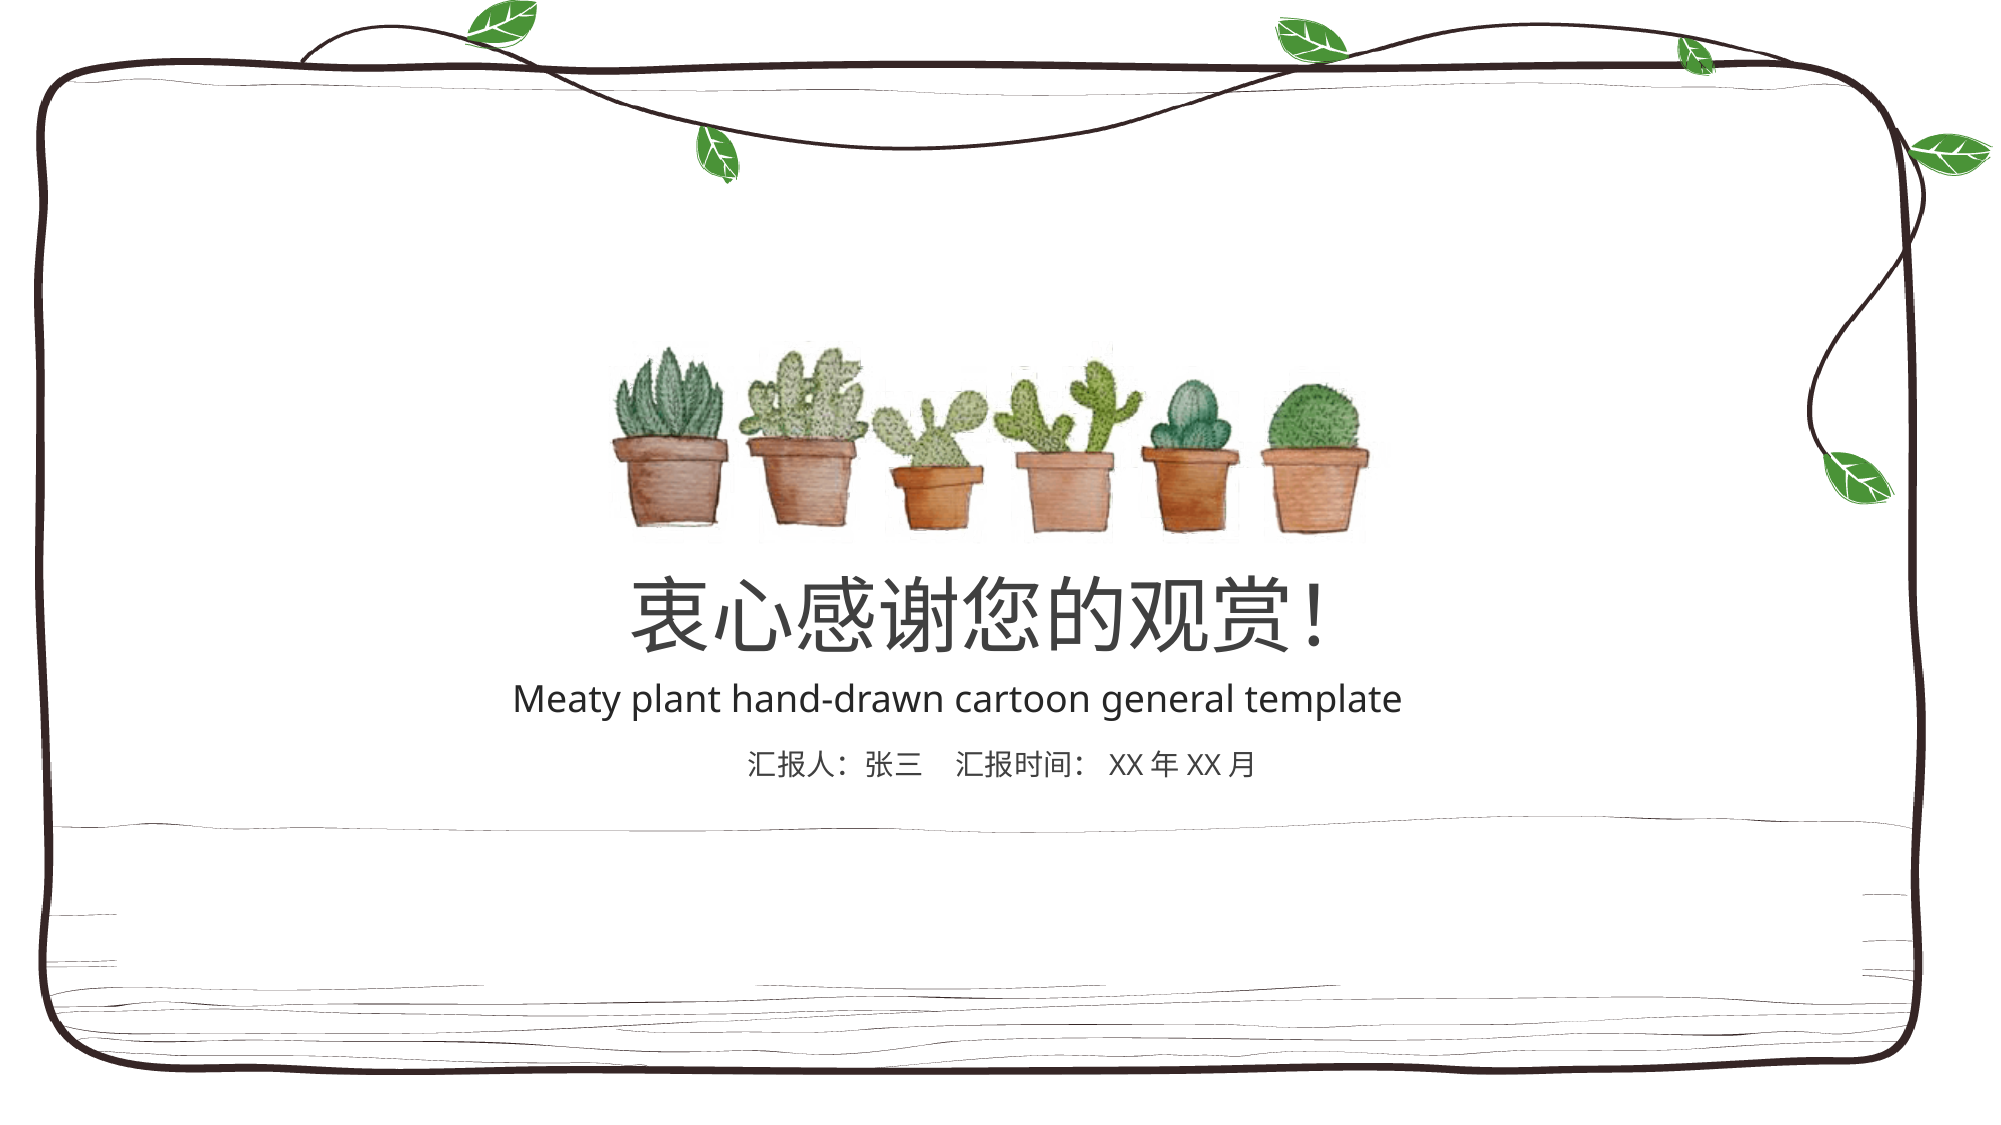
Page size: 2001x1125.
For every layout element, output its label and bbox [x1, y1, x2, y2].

text_box [34, 0, 1993, 1075]
picture [608, 339, 1397, 556]
